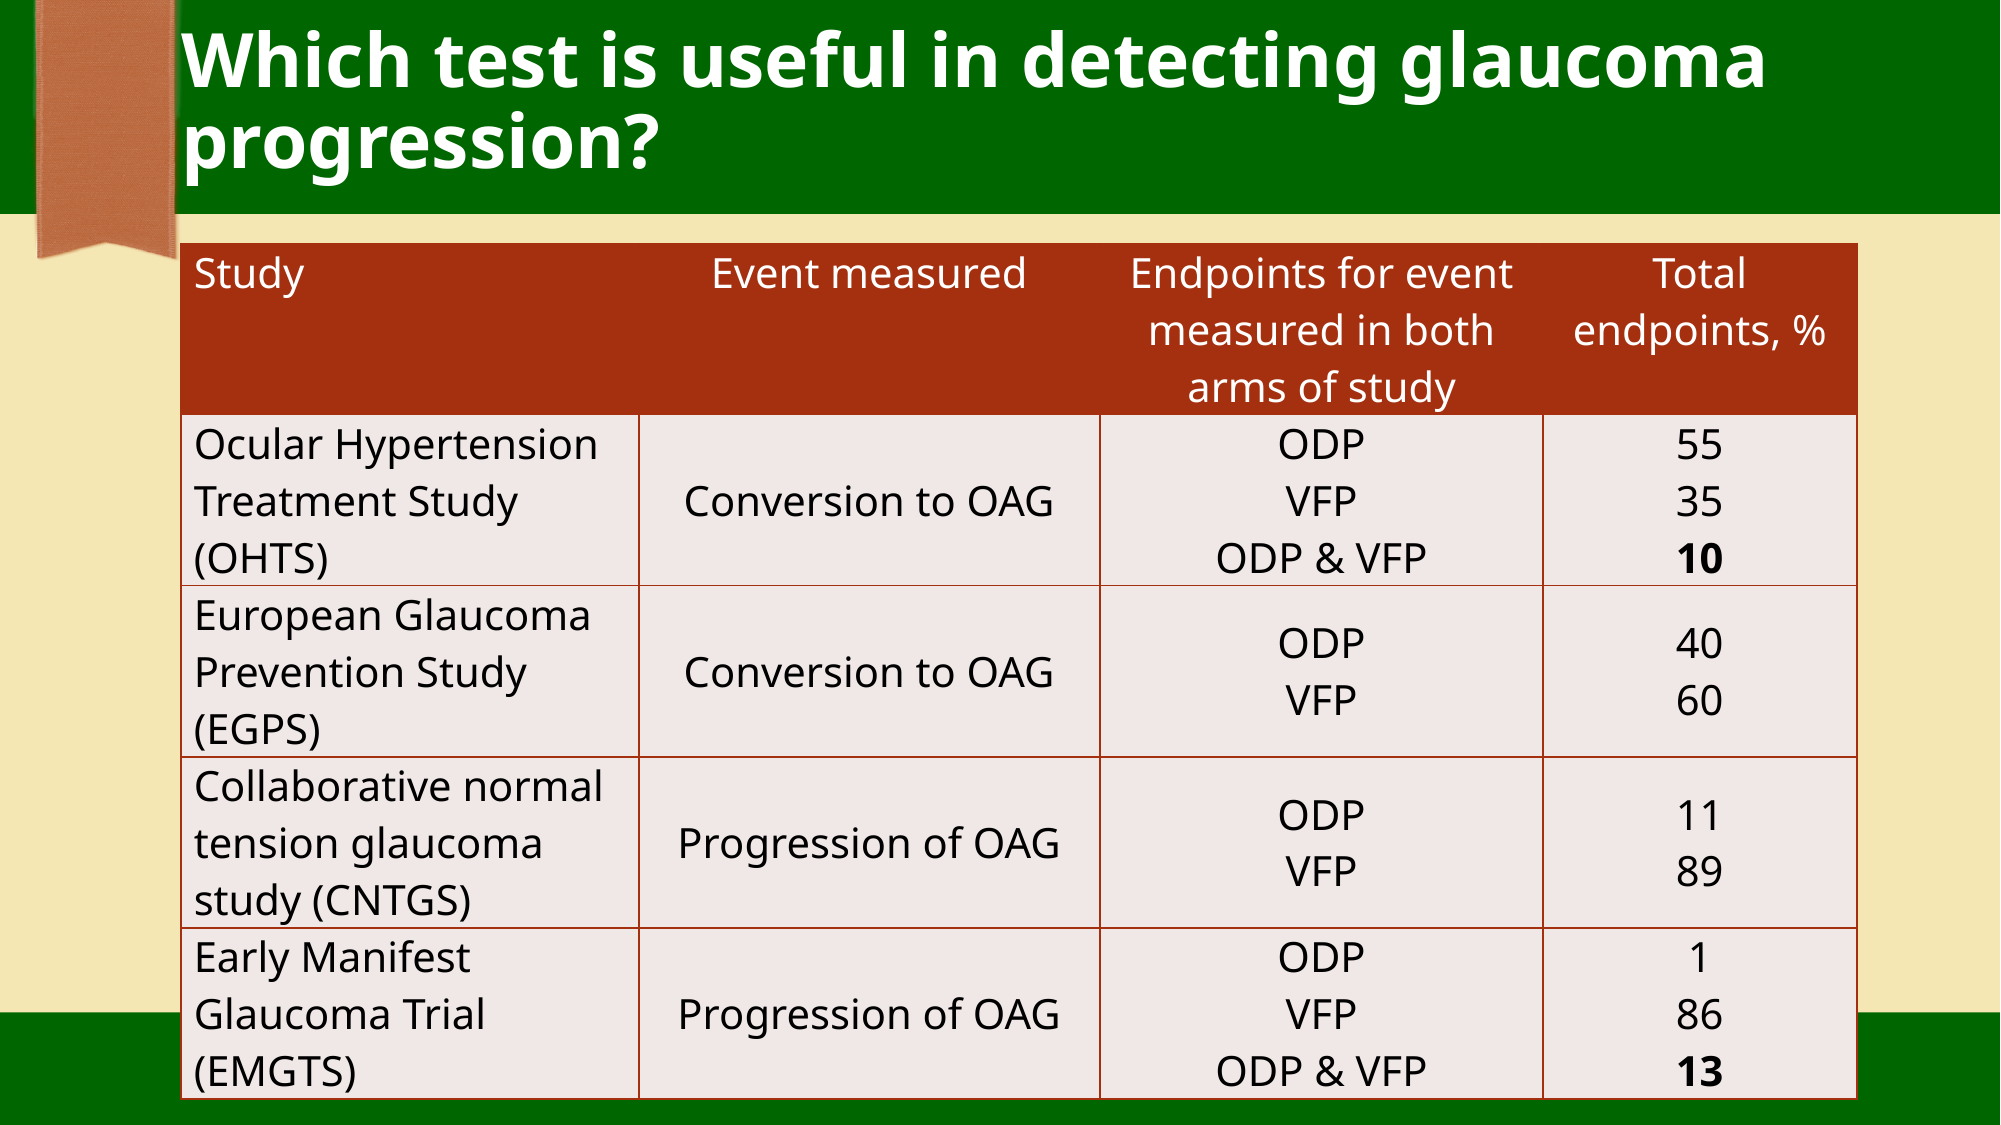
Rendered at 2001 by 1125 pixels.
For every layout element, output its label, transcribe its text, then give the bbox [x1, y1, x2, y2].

table_cell ODP VFP [1101, 758, 1542, 927]
table_cell 40 60 [1544, 586, 1856, 756]
table_cell Collaborative normal tension glaucoma study (CNTGS) [182, 758, 638, 927]
table_header Endpoints for event measured in both arms of study [1101, 244, 1542, 414]
table_cell Conversion to OAG [640, 415, 1099, 585]
table_cell 55 35 10 [1544, 415, 1856, 585]
table_header Study [182, 244, 638, 414]
title Which test is useful in detecting glaucoma progression? [181, 12, 1819, 193]
slide_number 13 [1518, 1042, 1819, 1103]
table_cell ODP VFP ODP & VFP [1101, 929, 1542, 1098]
table_header Event measured [640, 244, 1099, 414]
table_cell ODP VFP ODP & VFP [1101, 415, 1542, 585]
table_cell Ocular Hypertension Treatment Study (OHTS) [182, 415, 638, 585]
table_cell 11 89 [1544, 758, 1856, 927]
table_cell 1 86 13 [1544, 929, 1856, 1098]
table_cell Progression of OAG [640, 758, 1099, 927]
table_cell Conversion to OAG [640, 586, 1099, 756]
table_header Total endpoints, % [1544, 244, 1856, 414]
table_cell ODP VFP [1101, 586, 1542, 756]
table_cell Progression of OAG [640, 929, 1099, 1098]
table_cell Early Manifest Glaucoma Trial (EMGTS) [182, 929, 638, 1098]
table_cell European Glaucoma Prevention Study (EGPS) [182, 586, 638, 756]
